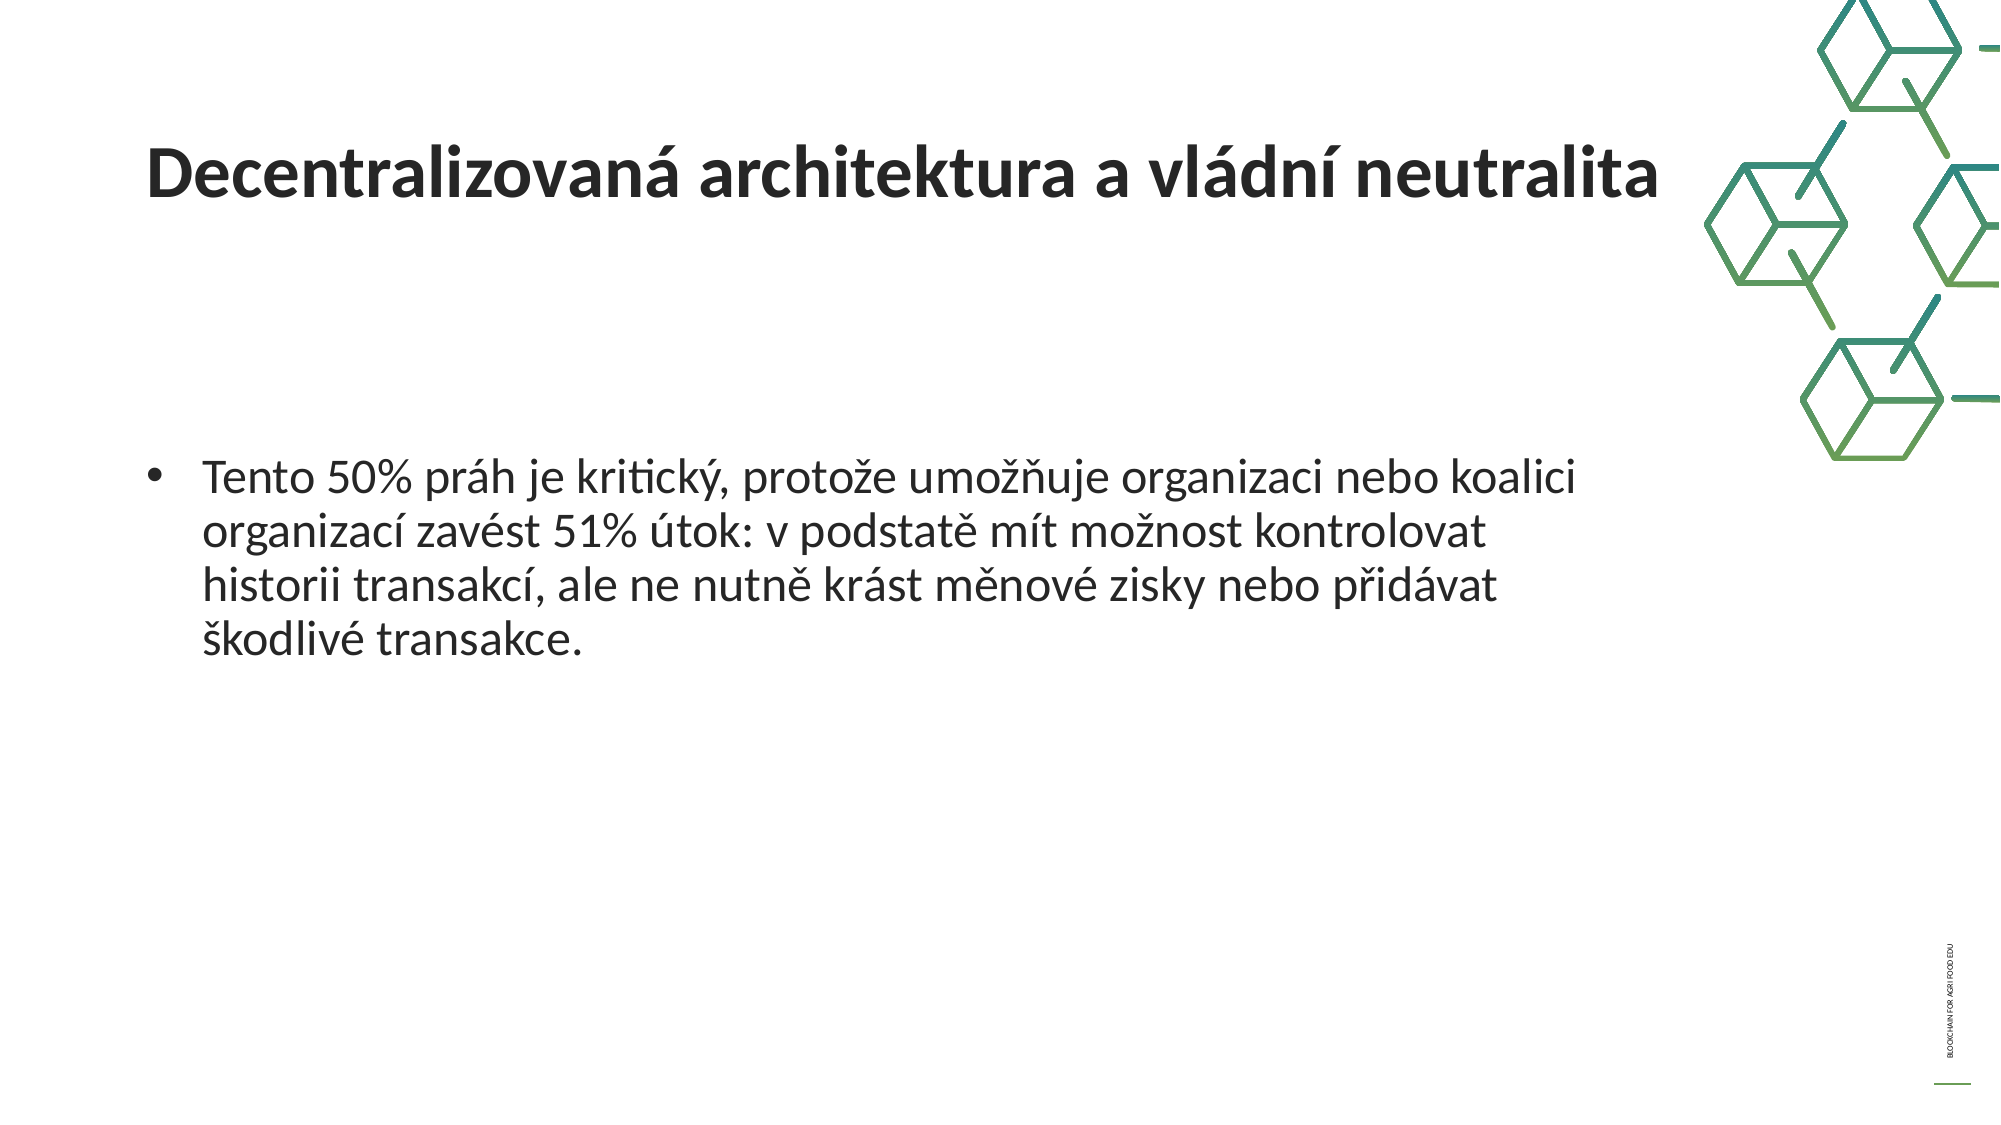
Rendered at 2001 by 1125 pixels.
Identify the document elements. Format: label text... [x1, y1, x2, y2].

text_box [1703, 0, 2000, 462]
list Tento 50% práh je kritický, protože umožňuje organizaci nebo koalici organizací zavést 51% útok: v podstatě mít možnost kontrolovat historii transakcí, ale ne nutně krást měnové zisky nebo přidávat škodlivé transakce. [130, 443, 1641, 937]
list Decentralizovaná architektura a vládní neutralita [130, 124, 1698, 257]
